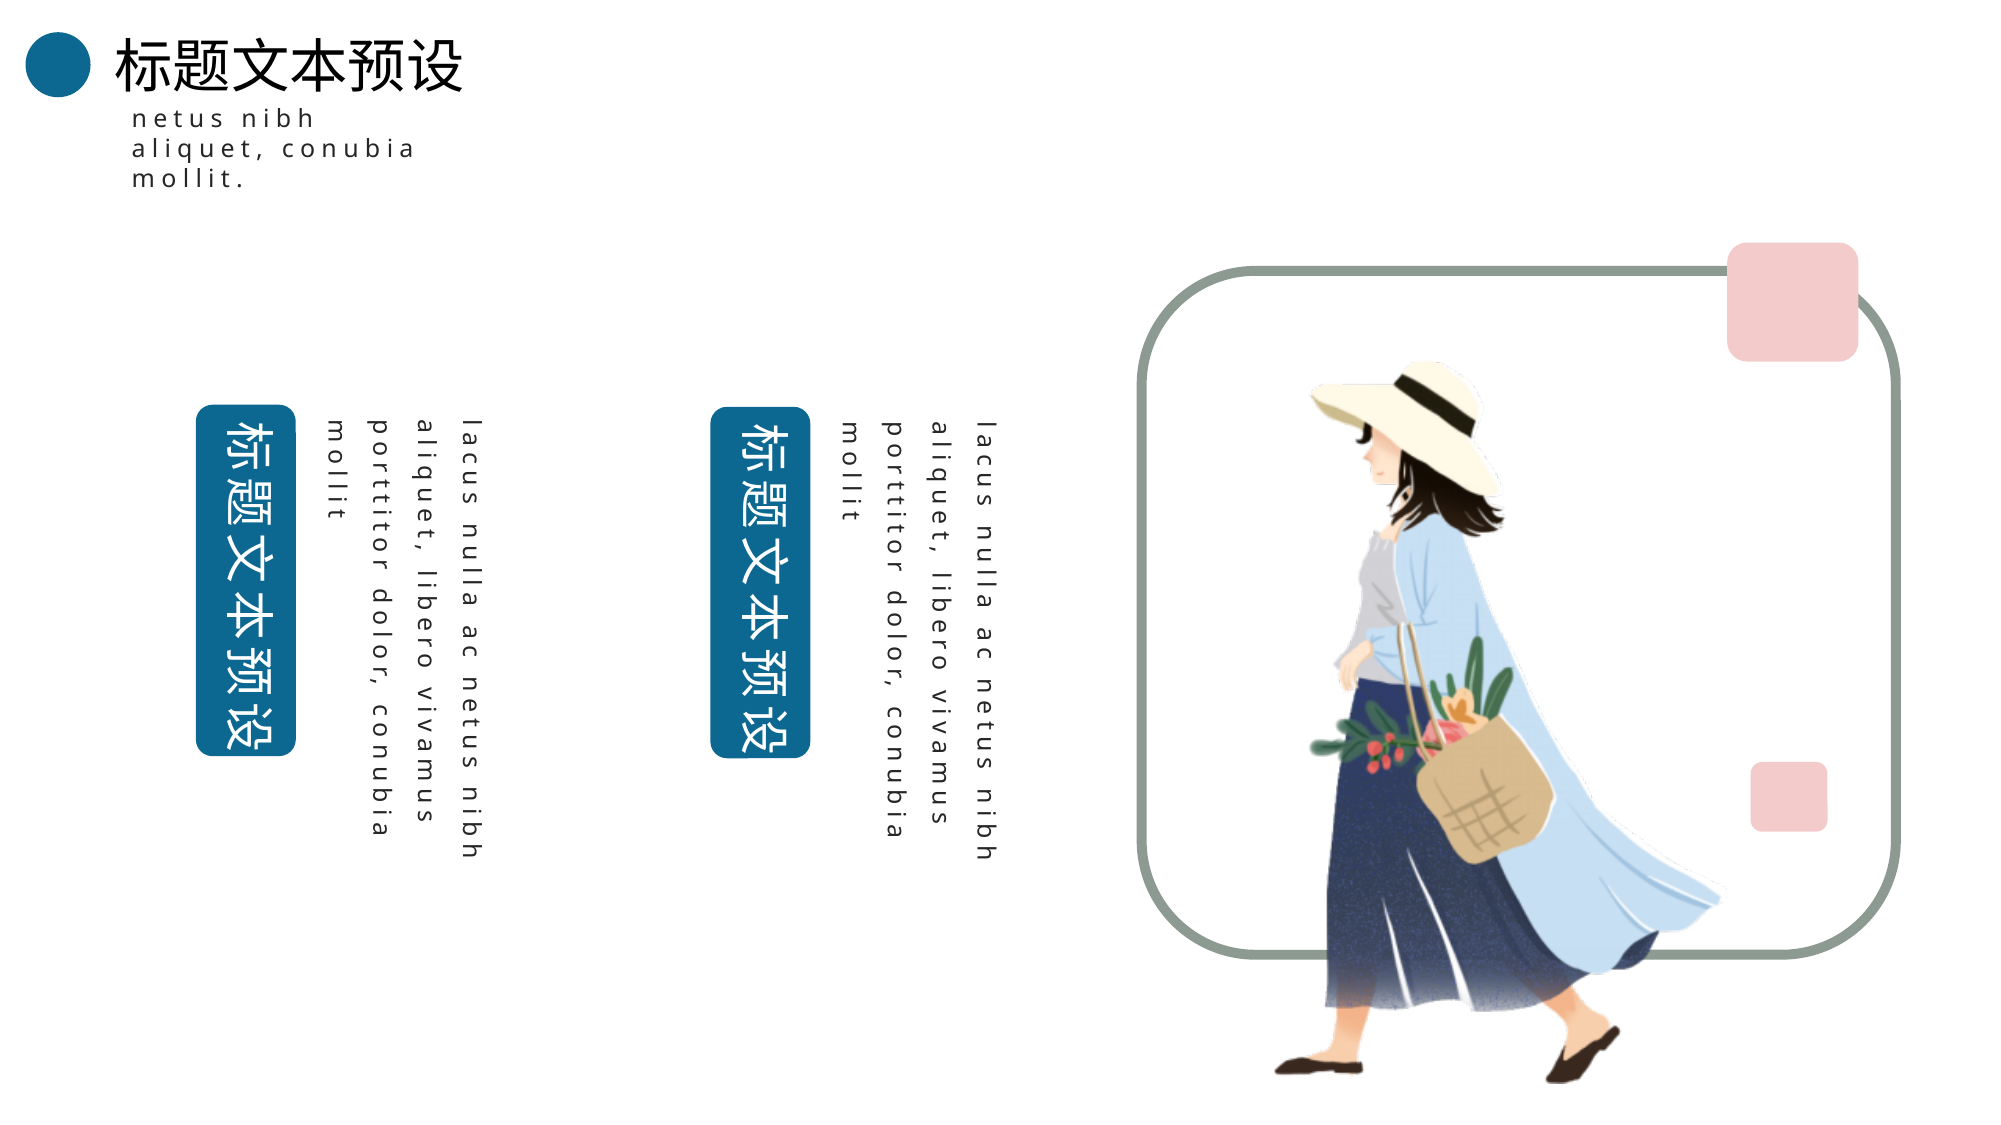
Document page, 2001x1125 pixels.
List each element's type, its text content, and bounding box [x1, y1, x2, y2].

text_box [1140, 269, 1897, 956]
text_box lacus nulla ac netus nibh aliquet, libero vivamus porttitor dolor, conubia mollit [858, 406, 1025, 918]
text_box [1726, 241, 1860, 363]
text_box [1749, 760, 1829, 833]
text_box lacus nulla ac netus nibh aliquet, libero vivamus porttitor dolor, conubia mollit [343, 404, 511, 916]
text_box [25, 21, 525, 186]
text_box 标题文本预设 [712, 408, 834, 779]
text_box 标题文本预设 [197, 406, 319, 779]
picture [1274, 361, 1728, 1085]
